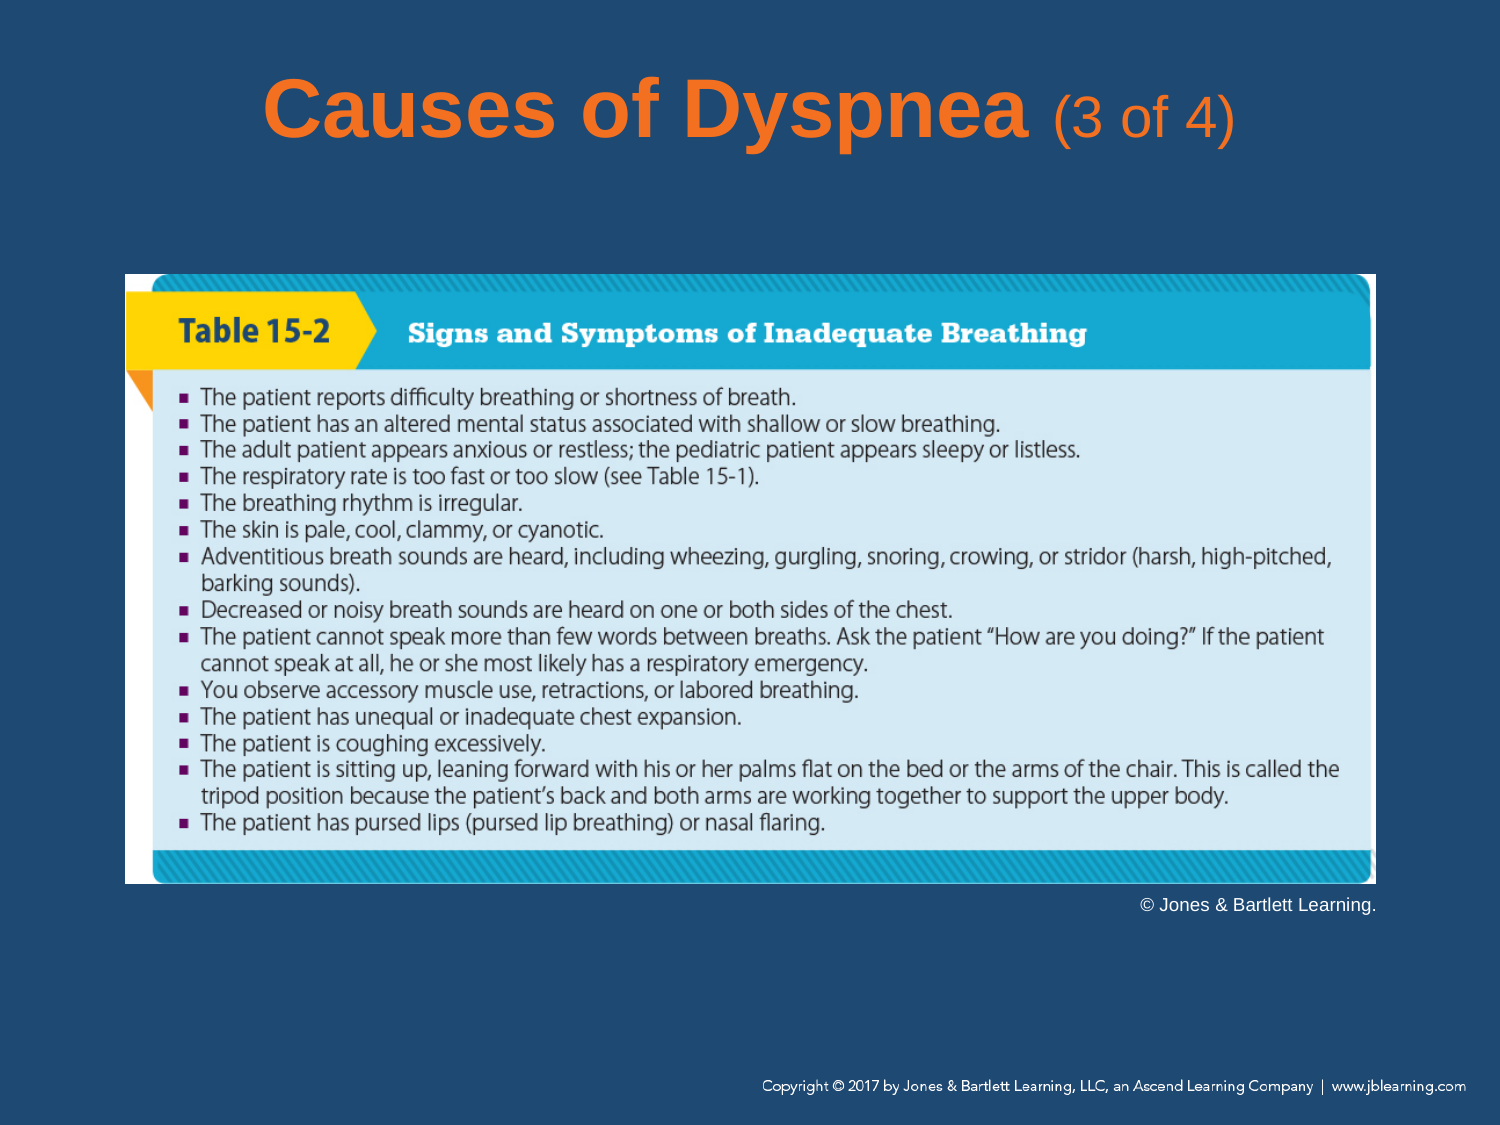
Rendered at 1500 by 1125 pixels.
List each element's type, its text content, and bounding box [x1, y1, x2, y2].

picture [0, 0, 1500, 1125]
text_box © Jones & Bartlett Learning. [1125, 885, 1392, 923]
title Causes of Dyspnea (3 of 4) [112, 37, 1388, 188]
